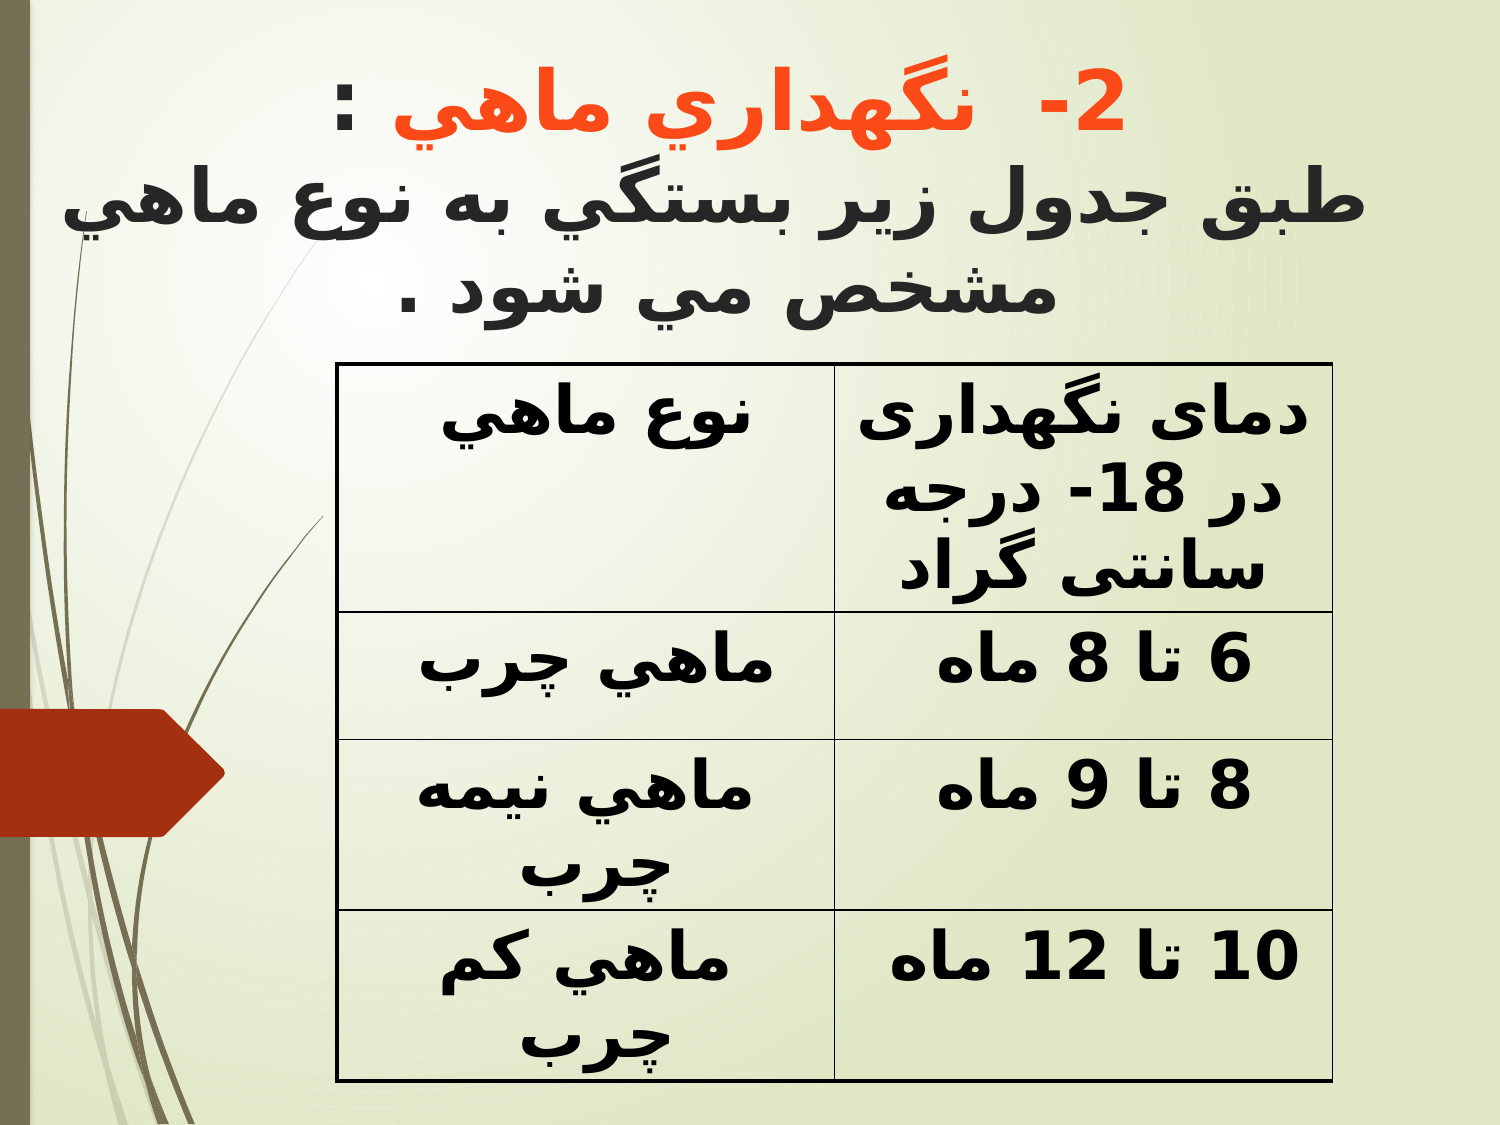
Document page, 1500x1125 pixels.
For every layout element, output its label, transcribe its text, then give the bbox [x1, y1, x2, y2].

table_cell ماهي كم چرب [339, 911, 834, 1079]
table_cell 10 تا 12 ماه [835, 911, 1332, 1079]
table_header دمای نگهداری در 18- درجه سانتی گراد [835, 366, 1332, 611]
table_cell ماهي چرب [339, 613, 834, 739]
table_header نوع ماهي [339, 366, 834, 611]
table_cell 6 تا 8 ماه [835, 613, 1332, 739]
table_cell ماهي نيمه چرب [339, 740, 834, 909]
table_cell 8 تا 9 ماه [835, 740, 1332, 909]
title 2- نگهداري ماهي : طبق جدول زير بستگي به نوع ماهي مشخص مي شود . [0, 304, 1465, 435]
